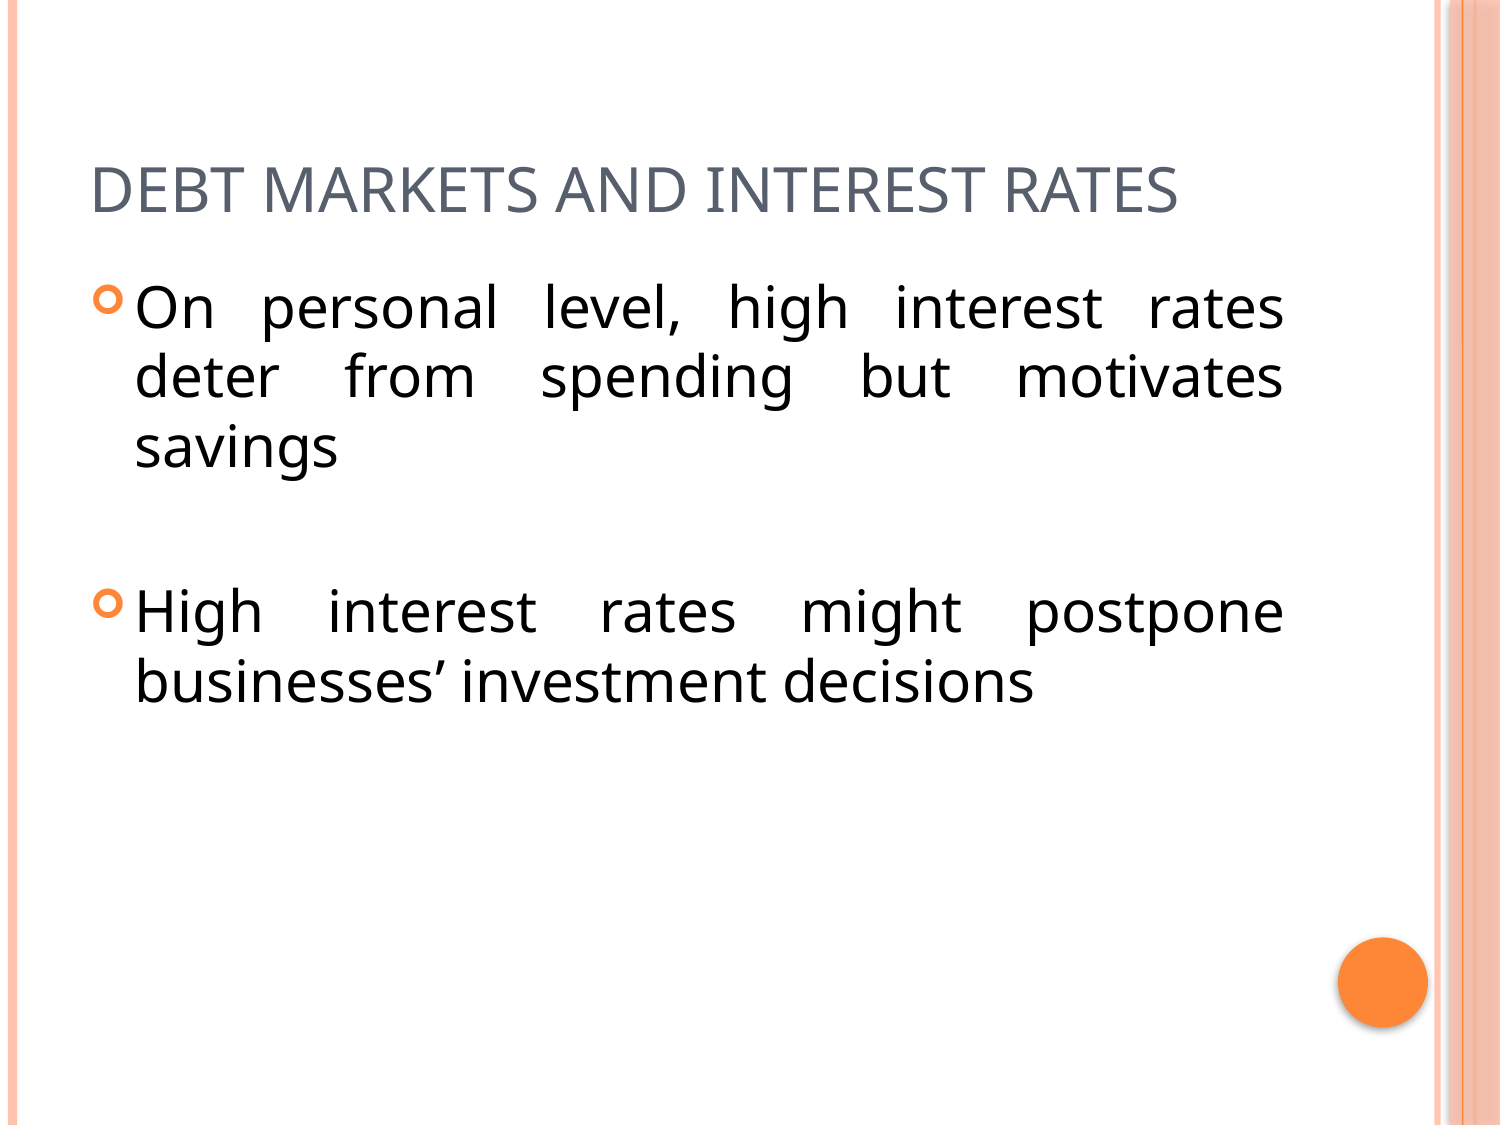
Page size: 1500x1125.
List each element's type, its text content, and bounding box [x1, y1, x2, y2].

title Debt markets and interest rates [75, 45, 1300, 233]
list On personal level, high interest rates deter from spending but motivates savings High interest rates might postpone businesses’ investment decisions [75, 262, 1300, 1062]
